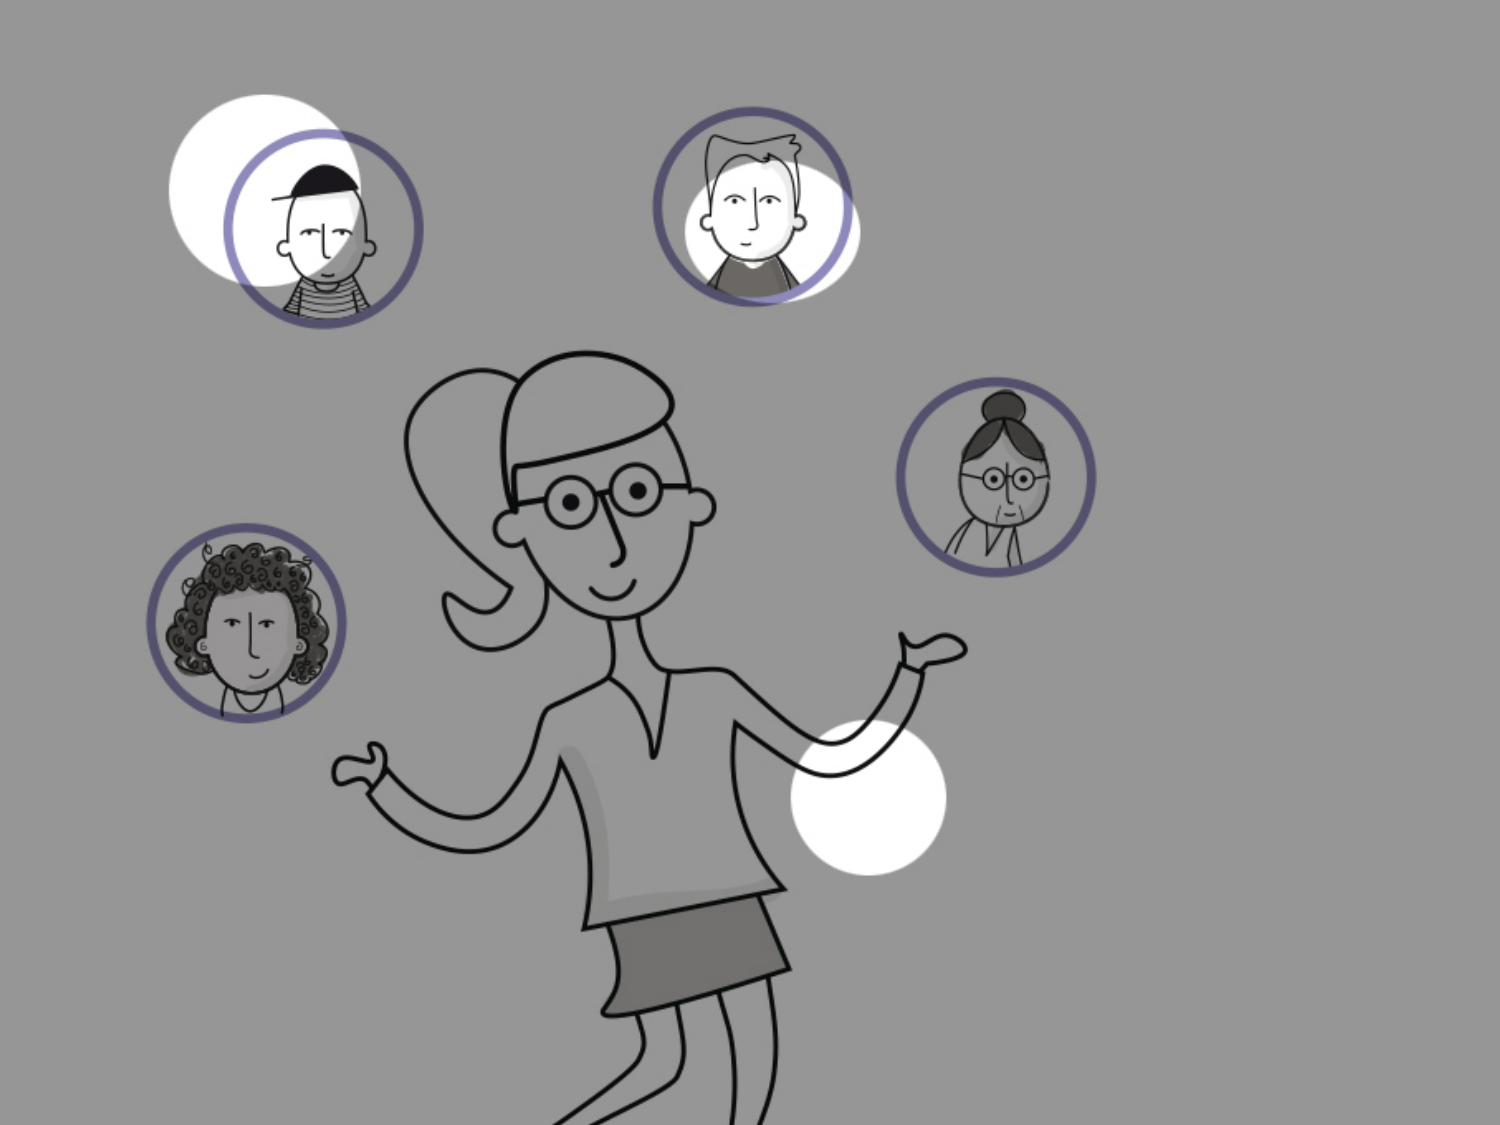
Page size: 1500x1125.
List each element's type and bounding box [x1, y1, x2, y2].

list [0, 0, 1500, 1125]
